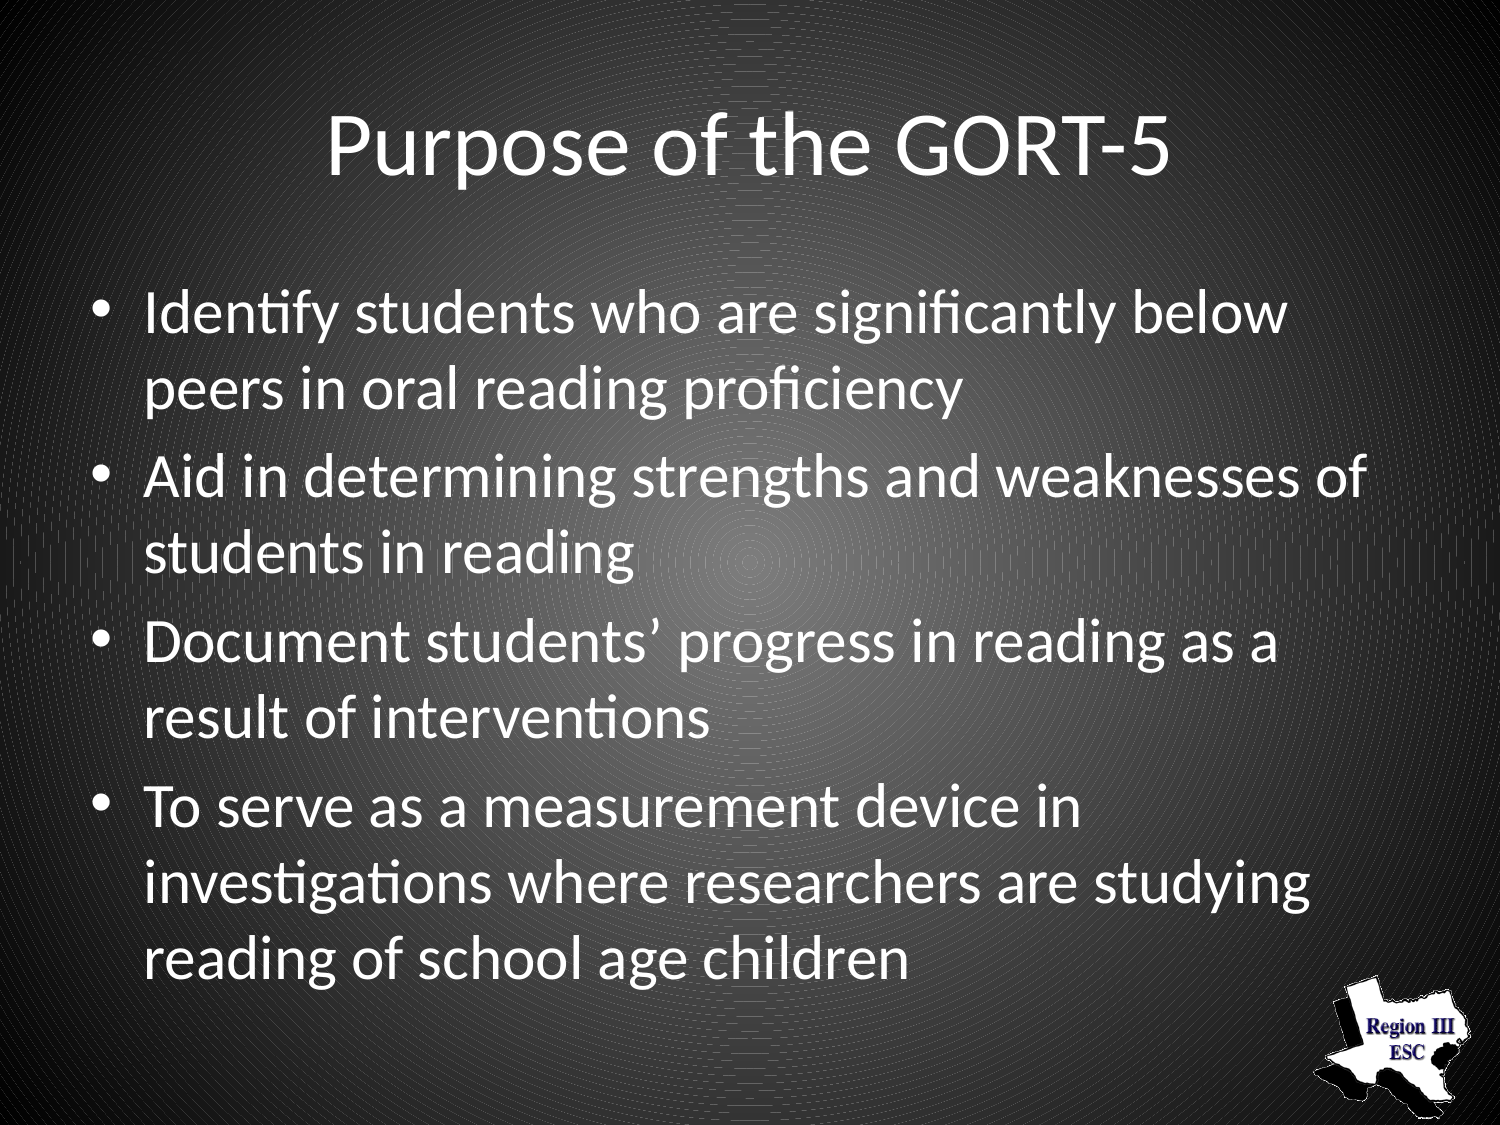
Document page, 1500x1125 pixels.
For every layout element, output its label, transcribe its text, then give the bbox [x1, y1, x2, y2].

list Identify students who are significantly below peers in oral reading proficiency Aid in determining strengths and weaknesses of students in reading Document students’ progress in reading as a result of interventions To serve as a measurement device in investigations where researchers are studying reading of school age children [75, 262, 1425, 1005]
picture [1312, 974, 1472, 1120]
title Purpose of the GORT-5 [75, 45, 1425, 233]
footer [512, 1042, 988, 1103]
